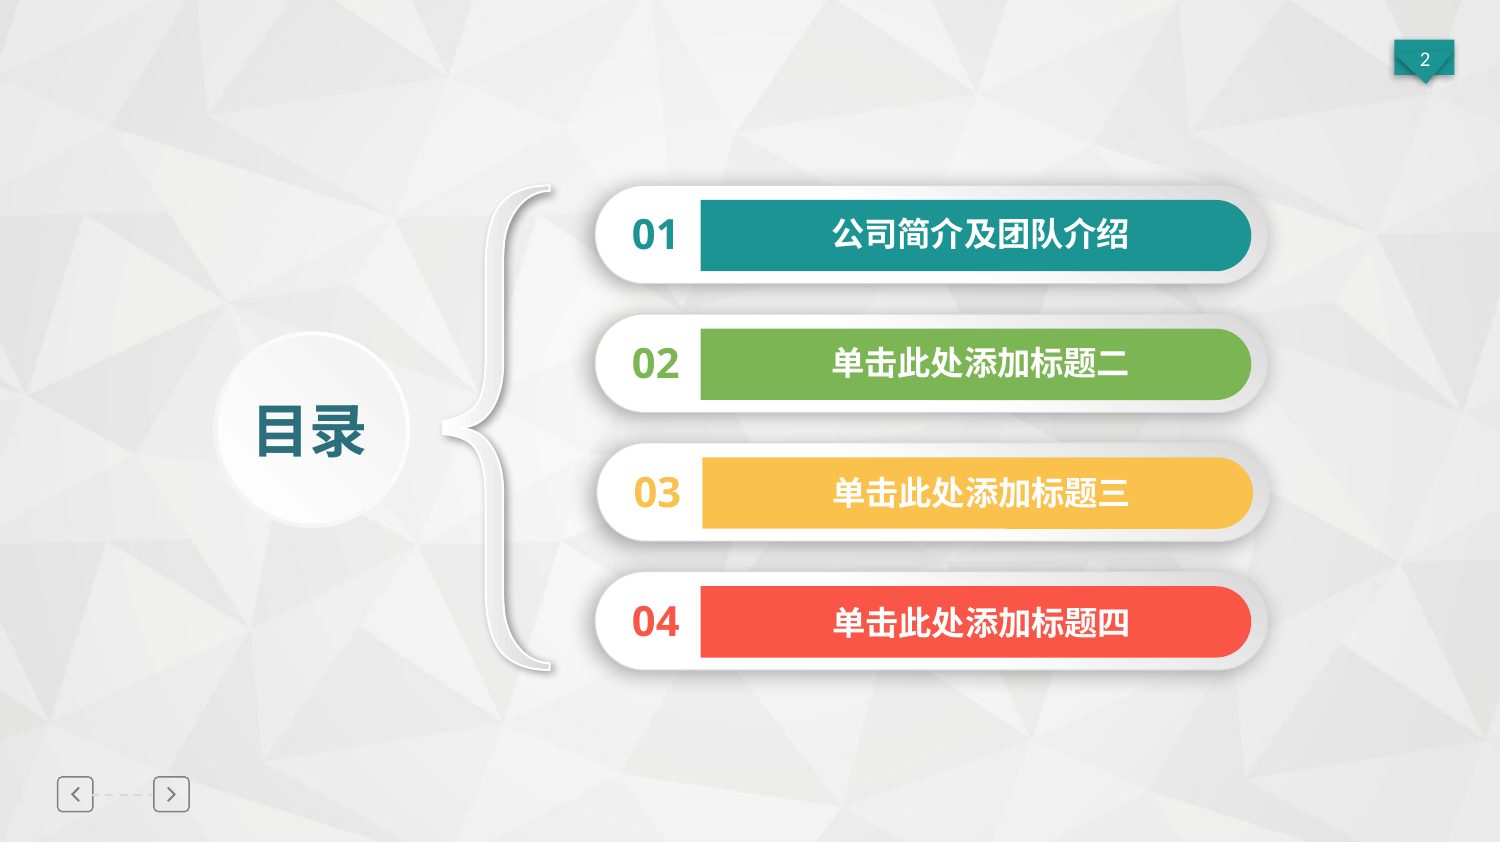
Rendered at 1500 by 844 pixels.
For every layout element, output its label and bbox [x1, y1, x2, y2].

picture [0, 0, 1500, 842]
text_box [594, 313, 1269, 413]
text_box [594, 571, 1269, 671]
text_box [213, 331, 411, 529]
text_box [440, 183, 552, 673]
text_box [594, 185, 1269, 284]
text_box [596, 442, 1270, 542]
